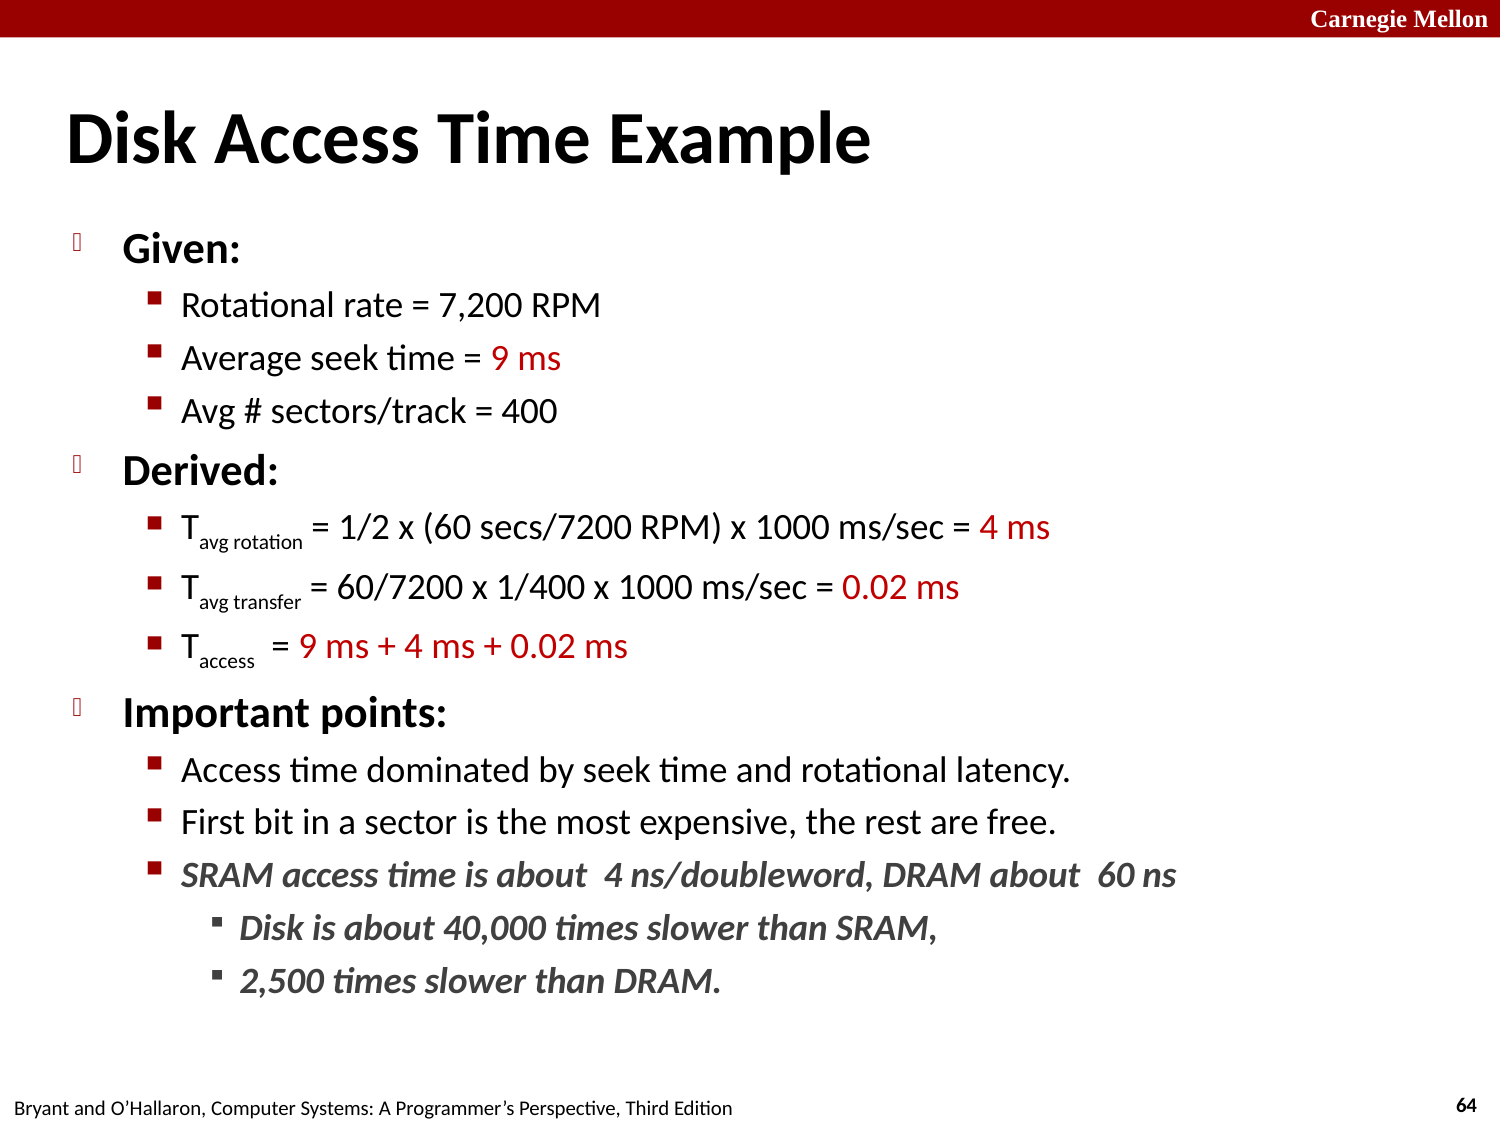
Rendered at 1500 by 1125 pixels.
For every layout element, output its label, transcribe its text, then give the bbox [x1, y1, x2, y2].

list Given: Rotational rate = 7,200 RPM Average seek time = 9 ms Avg # sectors/track = 400 Derived: Tavg rotation = 1/2 x (60 secs/7200 RPM) x 1000 ms/sec = 4 ms Tavg transfer = 60/7200 x 1/400 x 1000 ms/sec = 0.02 ms Taccess = 9 ms + 4 ms + 0.02 ms Important points: Access time dominated by seek time and rotational latency. First bit in a sector is the most expensive, the rest are free. SRAM access time is about 4 ns/doubleword, DRAM about 60 ns Disk is about 40,000 times slower than SRAM, 2,500 times slower than DRAM. [64, 210, 1500, 1028]
title Disk Access Time Example [58, 70, 1305, 197]
slide_number 64 [1448, 1084, 1488, 1123]
